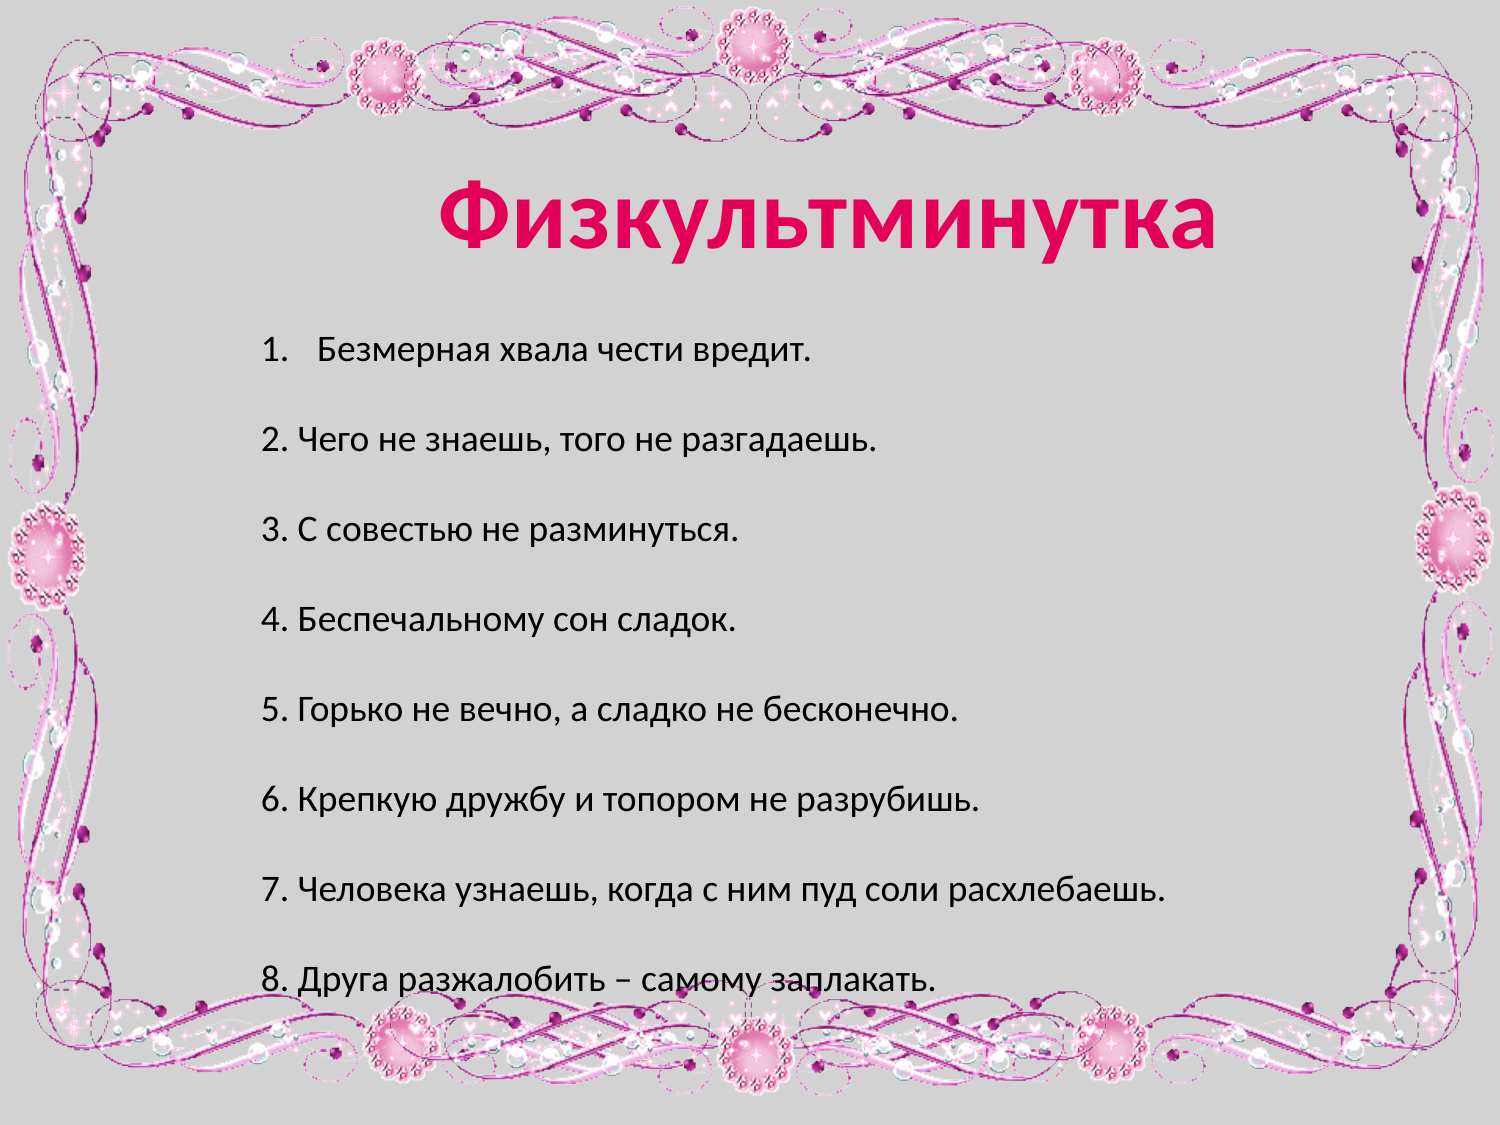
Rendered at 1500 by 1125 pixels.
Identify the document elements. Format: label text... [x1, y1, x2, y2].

text_box Безмерная хвала чести вредит. 2. Чего не знаешь, того не разгадаешь. 3. С совестью не разминуться. 4. Беспечальному сон сладок. 5. Горько не вечно, а сладко не бесконечно. 6. Крепкую дружбу и топором не разрубишь. 7. Человека узнаешь, когда с ним пуд соли расхлебаешь. 8. Друга разжалобить – самому заплакать. [246, 316, 1193, 962]
text_box Физкультминутка [346, 167, 1313, 276]
picture [0, 0, 1500, 1103]
